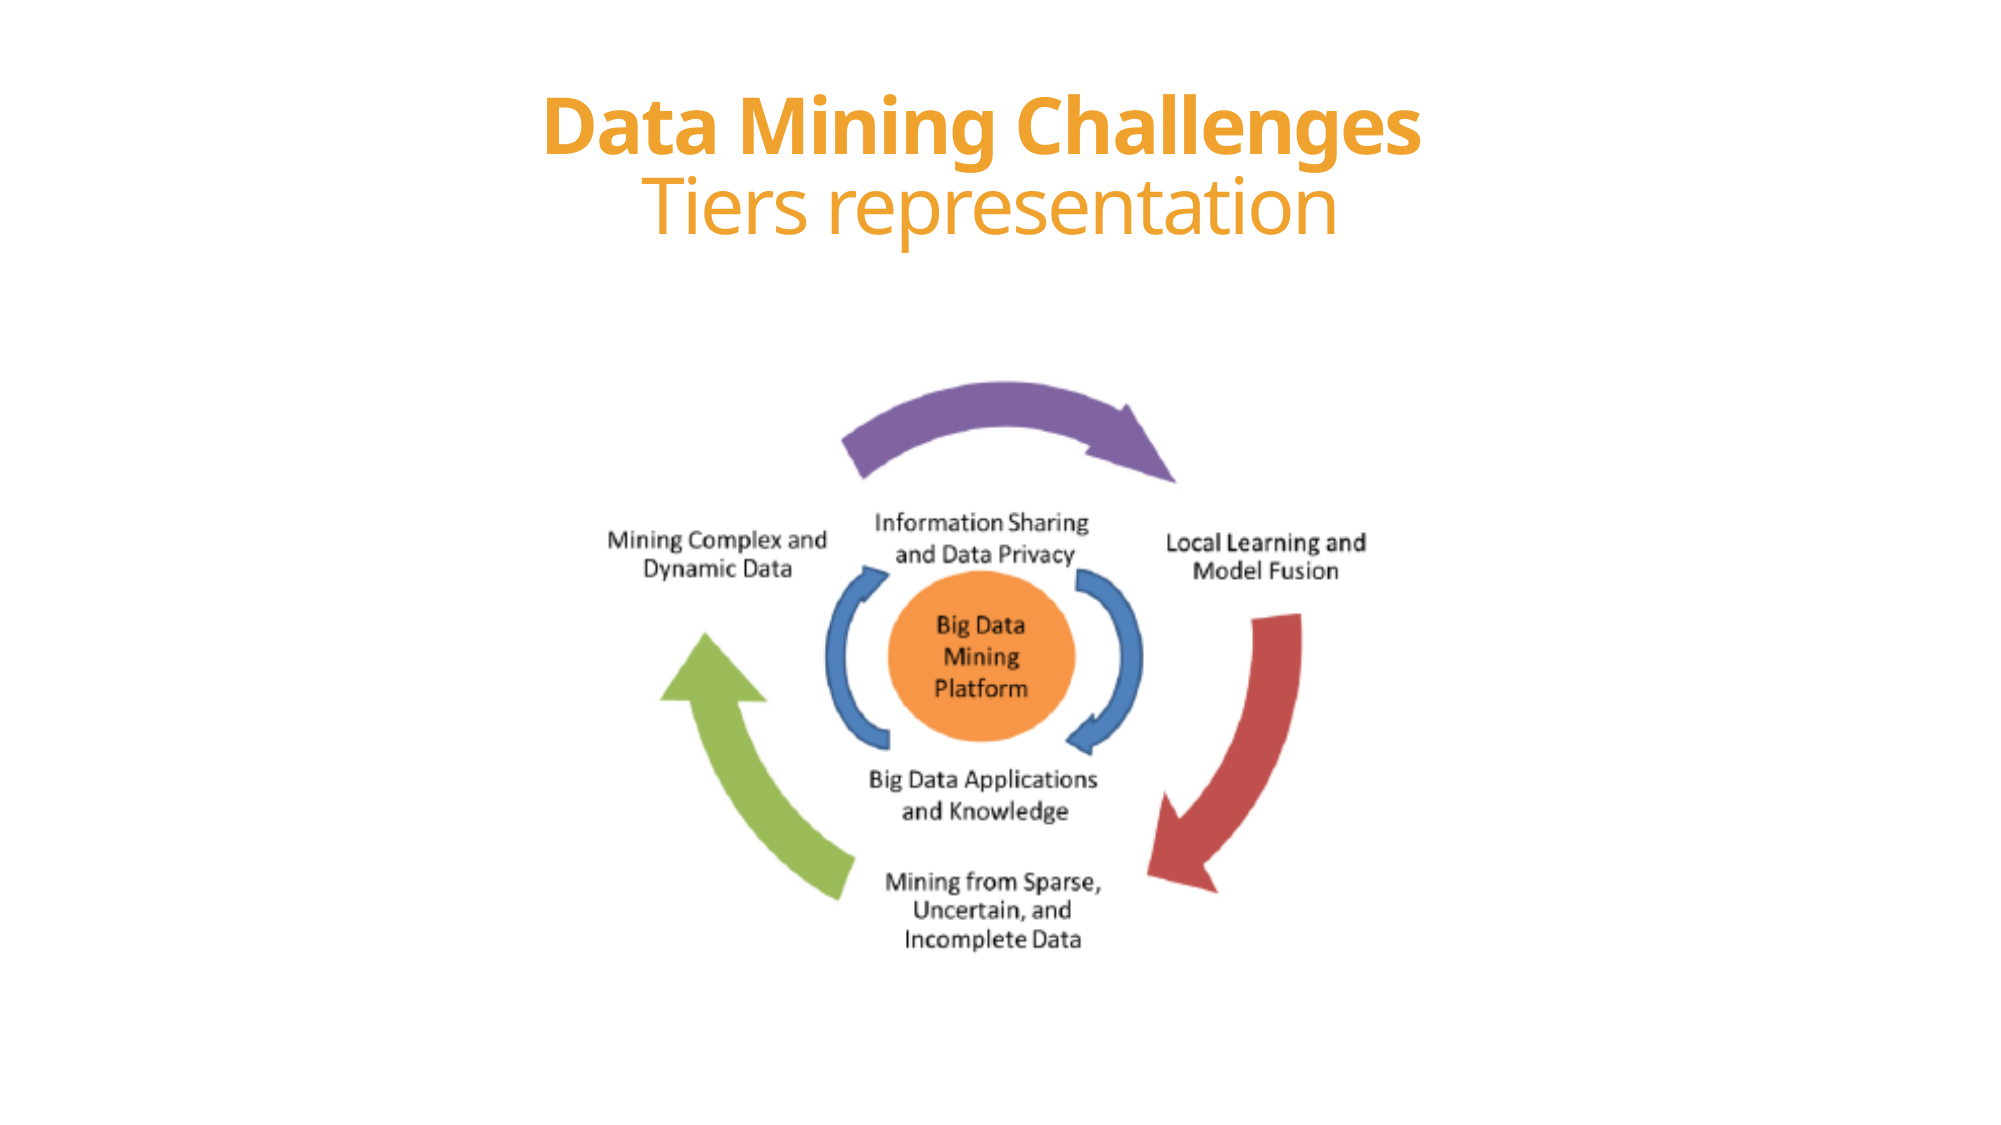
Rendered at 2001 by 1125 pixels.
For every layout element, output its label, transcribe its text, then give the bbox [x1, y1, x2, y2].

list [575, 280, 1408, 1005]
title Data Mining Challenges Tiers representation [107, 81, 1875, 354]
